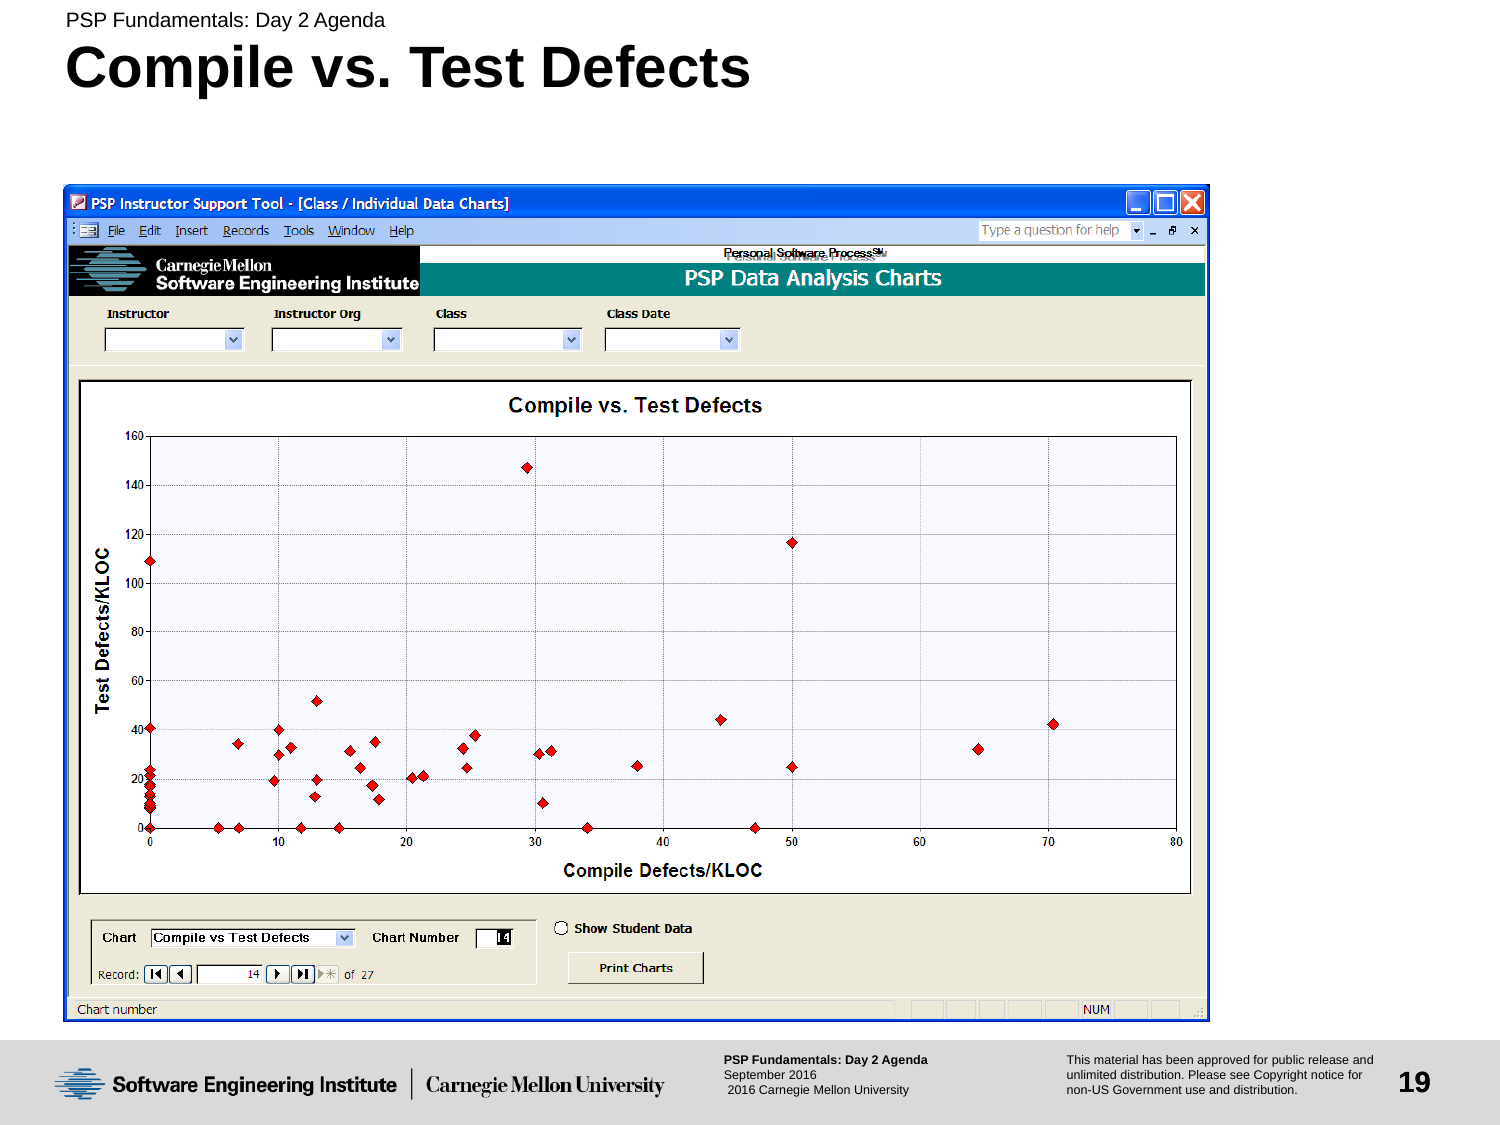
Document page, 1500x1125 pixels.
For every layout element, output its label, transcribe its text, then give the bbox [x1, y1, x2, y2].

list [63, 184, 1210, 1022]
title Compile vs. Test Defects [65, 37, 1430, 148]
picture [46, 1061, 673, 1104]
